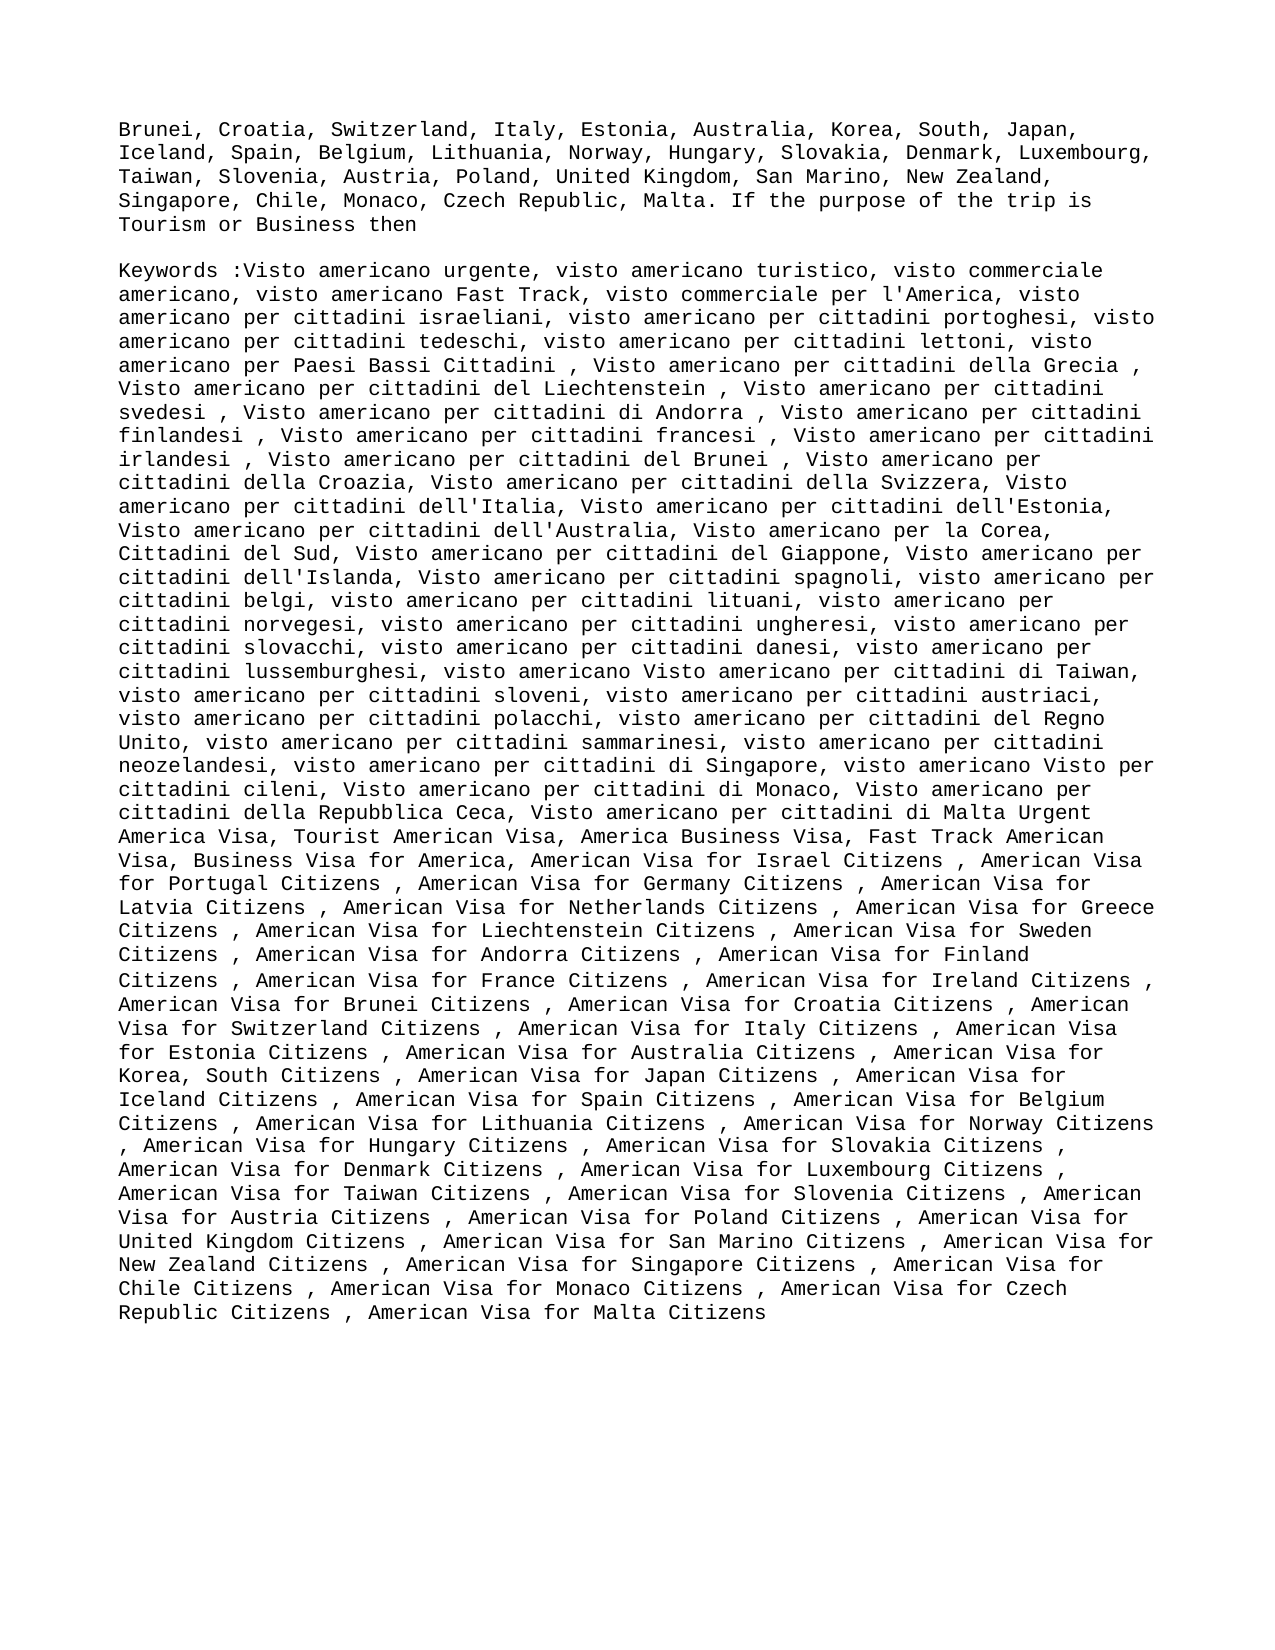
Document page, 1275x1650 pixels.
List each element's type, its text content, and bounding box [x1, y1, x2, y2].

text_box Brunei, Croatia, Switzerland, Italy, Estonia, Australia, Korea, South, Japan, Iceland, Spain, Belgium, Lithuania, Norway, Hungary, Slovakia, Denmark, Luxembourg, Taiwan, Slovenia, Austria, Poland, United Kingdom, San Marino, New Zealand, Singapore, Chile, Monaco, Czech Republic, Malta. If the purpose of the trip is Tourism or Business then Keywords :Visto americano urgente, visto americano turistico, visto commerciale americano, visto americano Fast Track, visto commerciale per l'America, visto americano per cittadini israeliani, visto americano per cittadini portoghesi, visto americano per cittadini tedeschi, visto americano per cittadini lettoni, visto americano per Paesi Bassi Cittadini , Visto americano per cittadini della Grecia , Visto americano per cittadini del Liechtenstein , Visto americano per cittadini svedesi , Visto americano per cittadini di Andorra , Visto americano per cittadini finlandesi , Visto americano per cittadini francesi , Visto americano per cittadini irlandesi , Visto americano per cittadini del Brunei , Visto americano per cittadini della Croazia, Visto americano per cittadini della Svizzera, Visto americano per cittadini dell'Italia, Visto americano per cittadini dell'Estonia, Visto americano per cittadini dell'Australia, Visto americano per la Corea, Cittadini del Sud, Visto americano per cittadini del Giappone, Visto americano per cittadini dell'Islanda, Visto americano per cittadini spagnoli, visto americano per cittadini belgi, visto americano per cittadini lituani, visto americano per cittadini norvegesi, visto americano per cittadini ungheresi, visto americano per cittadini slovacchi, visto americano per cittadini danesi, visto americano per cittadini lussemburghesi, visto americano Visto americano per cittadini di Taiwan, visto americano per cittadini sloveni, visto americano per cittadini austriaci, visto americano per cittadini polacchi, visto americano per cittadini del Regno Unito, visto americano per cittadini sammarinesi, visto americano per cittadini neozelandesi, visto americano per cittadini di Singapore, visto americano Visto per cittadini cileni, Visto americano per cittadini di Monaco, Visto americano per cittadini della Repubblica Ceca, Visto americano per cittadini di Malta Urgent America Visa, Tourist American Visa, America Business Visa, Fast Track American Visa, Business Visa for America, American Visa for Israel Citizens , American Visa for Portugal Citizens , American Visa for Germany Citizens , American Visa for Latvia Citizens , American Visa for Netherlands Citizens , American Visa for Greece Citizens , American Visa for Liechtenstein Citizens , American Visa for Sweden Citizens , American Visa for Andorra Citizens , American Visa for Finland Citizens , American Visa for France Citizens , American Visa for Ireland Citizens , American Visa for Brunei Citizens , American Visa for Croatia Citizens , American Visa for Switzerland Citizens , American Visa for Italy Citizens , American Visa for Estonia Citizens , American Visa for Australia Citizens , American Visa for Korea, South Citizens , American Visa for Japan Citizens , American Visa for Iceland Citizens , American Visa for Spain Citizens , American Visa for Belgium Citizens , American Visa for Lithuania Citizens , American Visa for Norway Citizens , American Visa for Hungary Citizens , American Visa for Slovakia Citizens , American Visa for Denmark Citizens , American Visa for Luxembourg Citizens , American Visa for Taiwan Citizens , American Visa for Slovenia Citizens , American Visa for Austria Citizens , American Visa for Poland Citizens , American Visa for United Kingdom Citizens , American Visa for San Marino Citizens , American Visa for New Zealand Citizens , American Visa for Singapore Citizens , American Visa for Chile Citizens , American Visa for Monaco Citizens , American Visa for Czech Republic Citizens , American Visa for Malta Citizens [116, 112, 1158, 1324]
